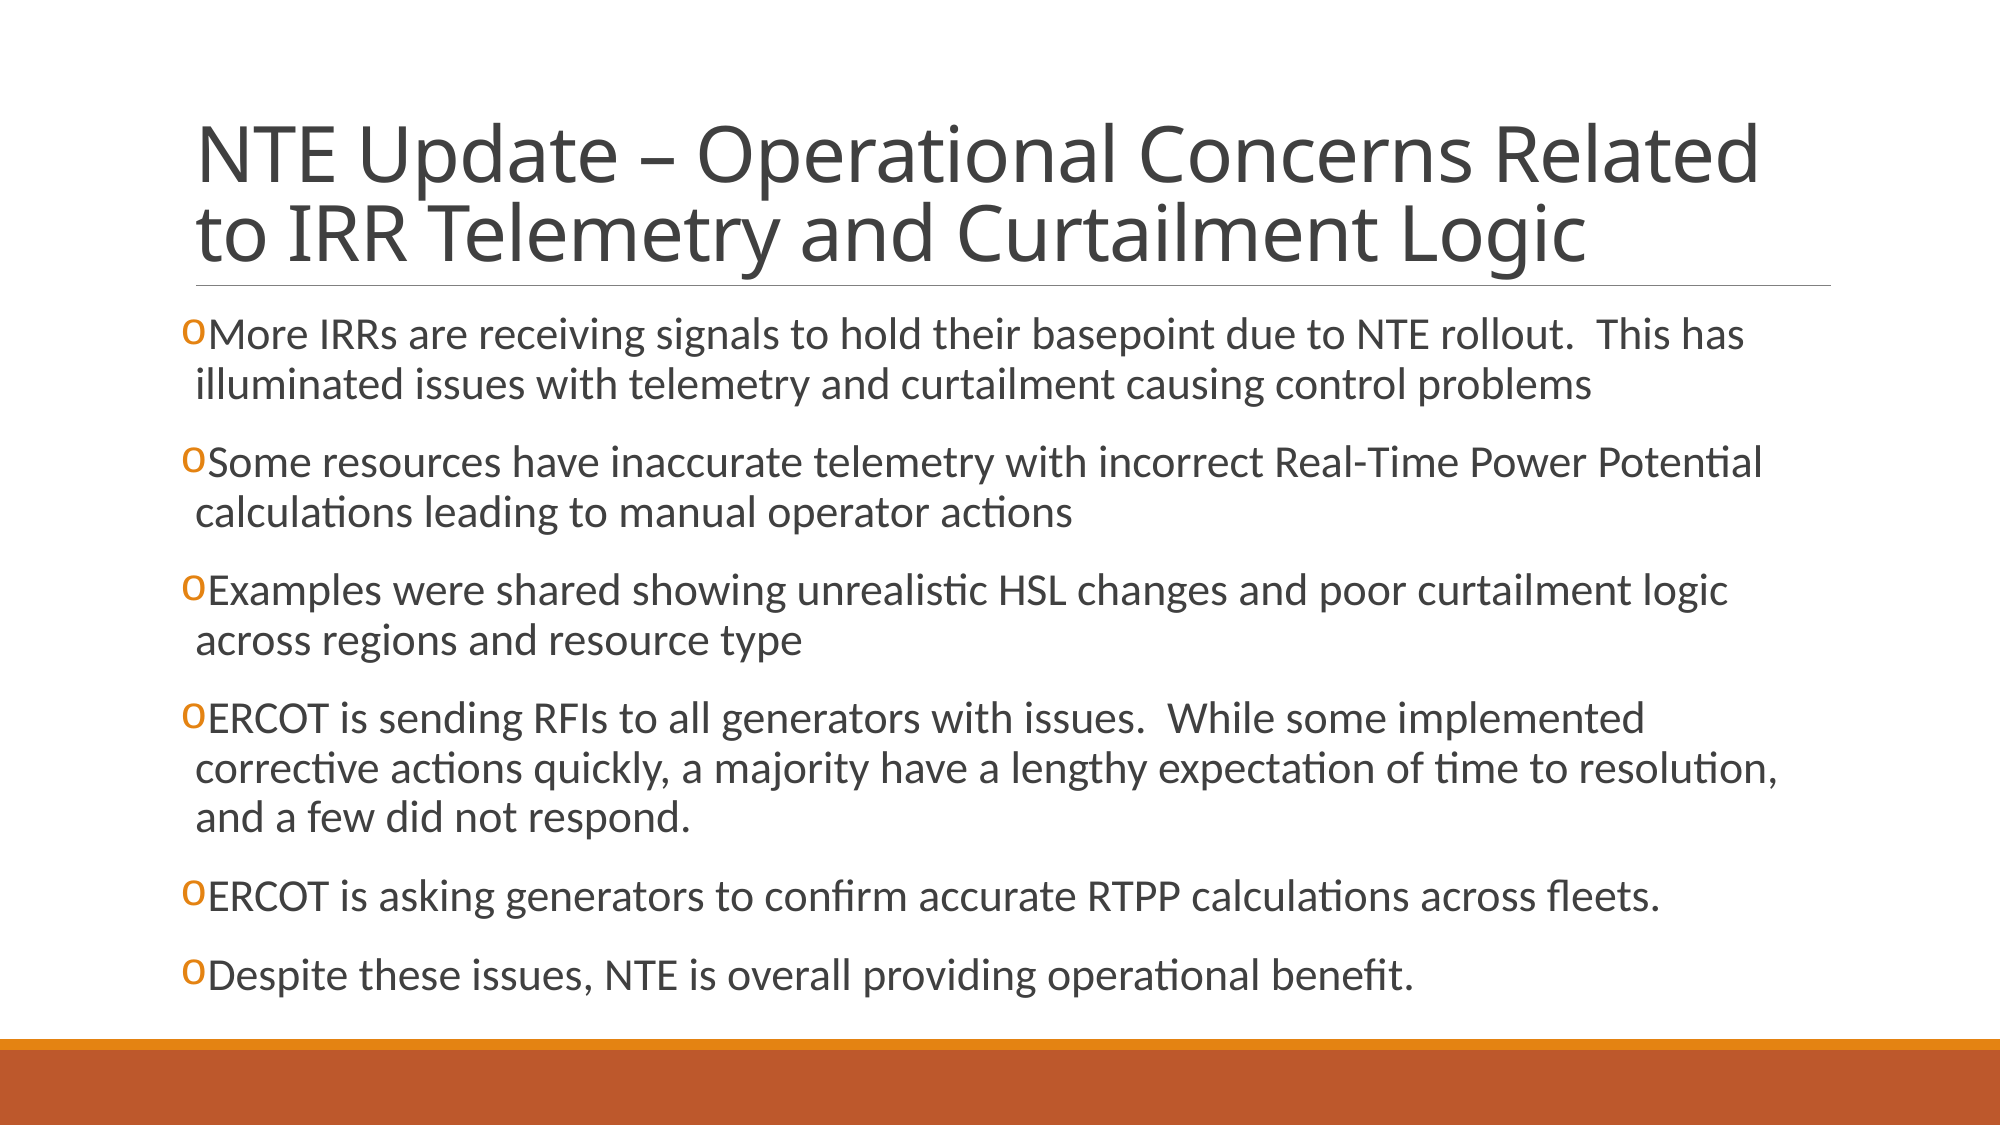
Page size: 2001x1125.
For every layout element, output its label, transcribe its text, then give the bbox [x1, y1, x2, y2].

list More IRRs are receiving signals to hold their basepoint due to NTE rollout. This has illuminated issues with telemetry and curtailment causing control problems Some resources have inaccurate telemetry with incorrect Real-Time Power Potential calculations leading to manual operator actions Examples were shared showing unrealistic HSL changes and poor curtailment logic across regions and resource type ERCOT is sending RFIs to all generators with issues. While some implemented corrective actions quickly, a majority have a lengthy expectation of time to resolution, and a few did not respond. ERCOT is asking generators to confirm accurate RTPP calculations across fleets. Despite these issues, NTE is overall providing operational benefit. [180, 302, 1830, 1037]
title NTE Update – Operational Concerns Related to IRR Telemetry and Curtailment Logic [180, 47, 1830, 285]
